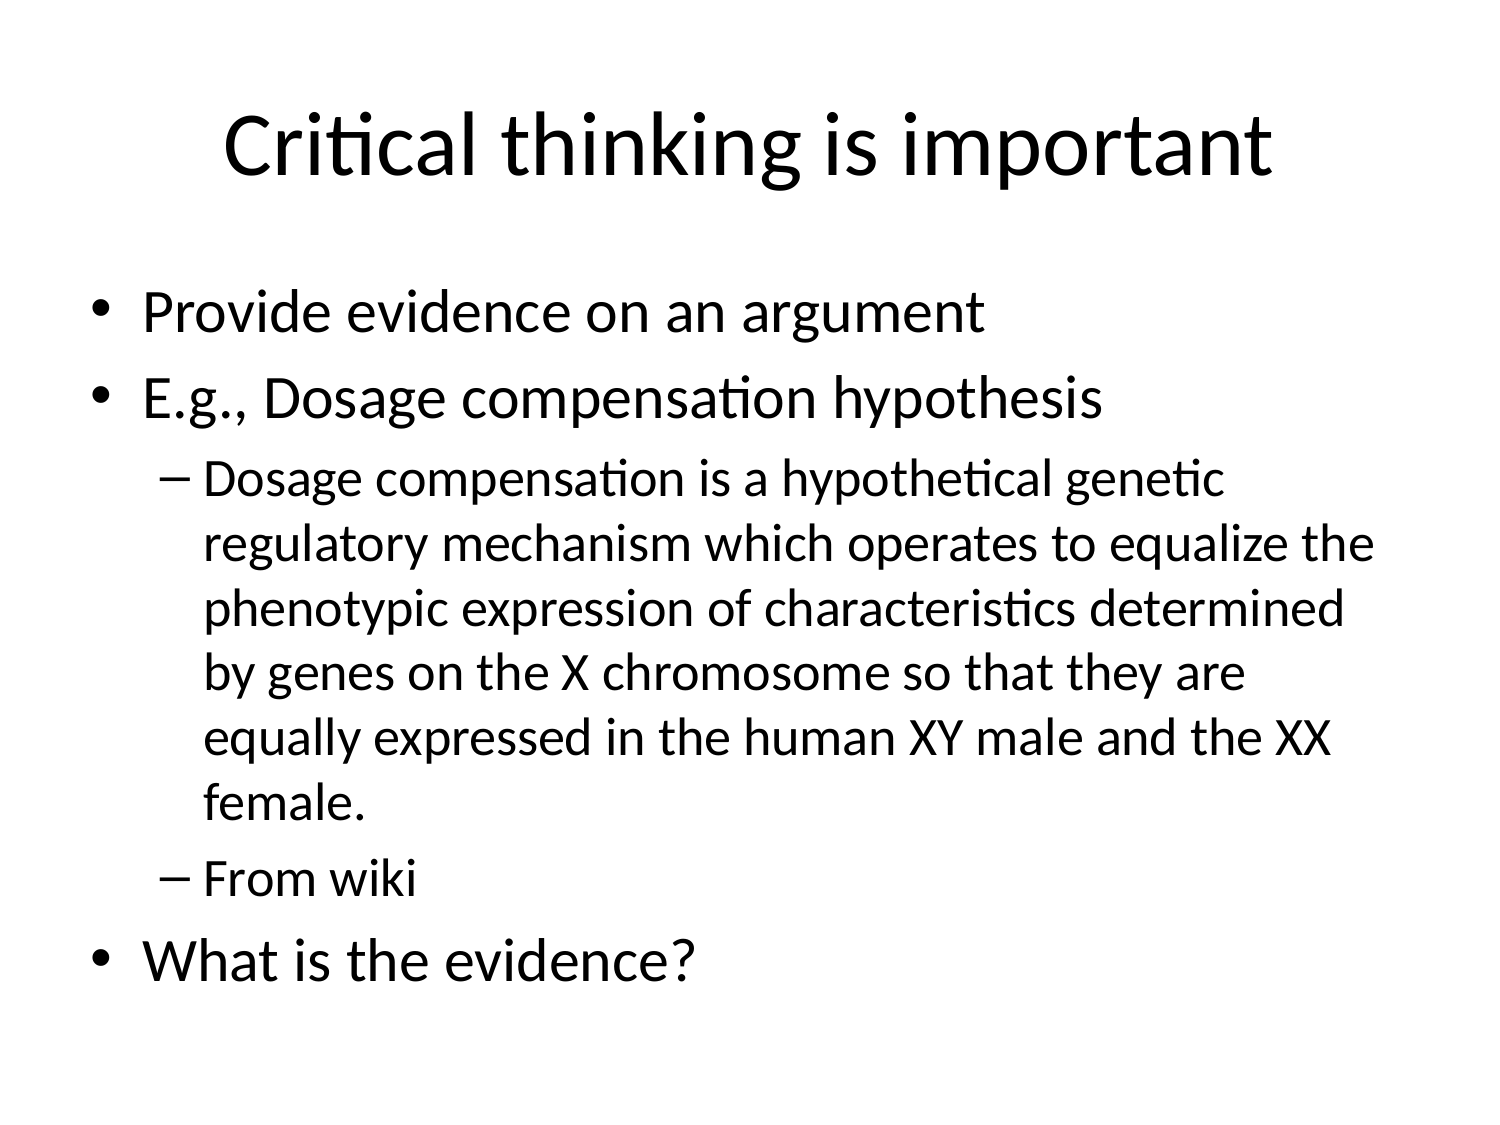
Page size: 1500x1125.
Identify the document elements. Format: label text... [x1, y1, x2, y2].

list Provide evidence on an argument E.g., Dosage compensation hypothesis Dosage compensation is a hypothetical genetic regulatory mechanism which operates to equalize the phenotypic expression of characteristics determined by genes on the X chromosome so that they are equally expressed in the human XY male and the XX female. From wiki What is the evidence? [75, 262, 1425, 1005]
title Critical thinking is important [75, 45, 1425, 233]
